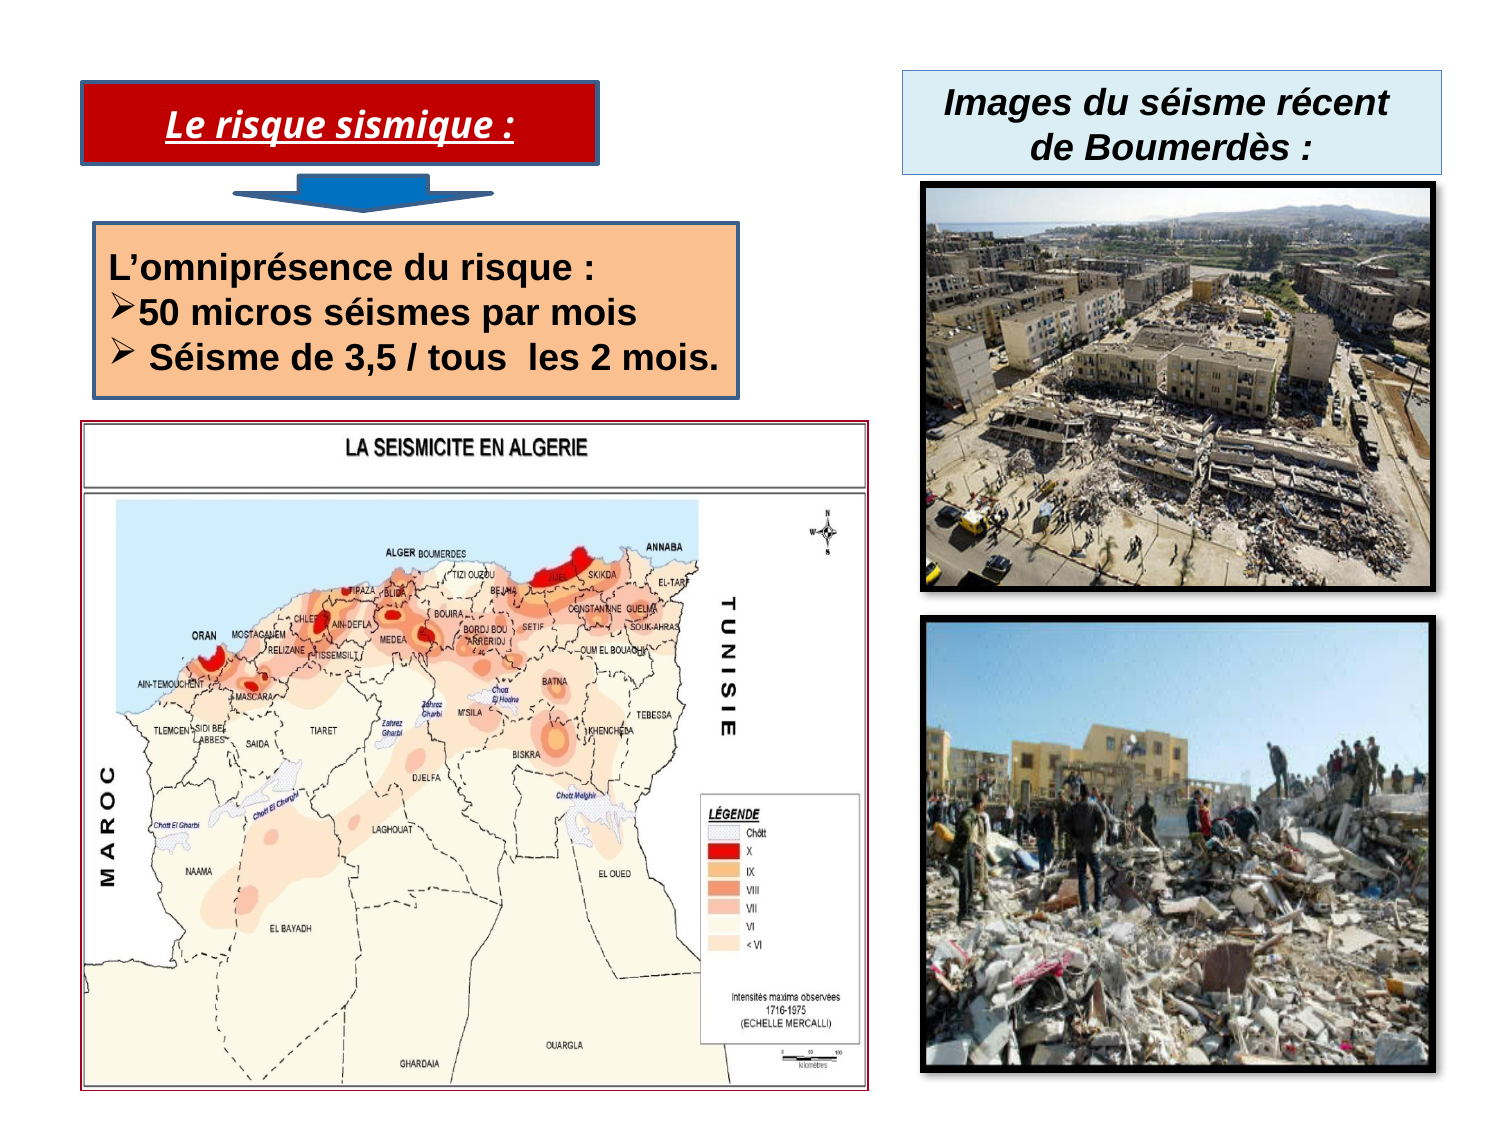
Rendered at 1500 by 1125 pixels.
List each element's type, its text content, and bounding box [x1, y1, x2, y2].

text_box L’omniprésence du risque : 50 micros séismes par mois Séisme de 3,5 / tous les 2 mois. [92, 221, 740, 400]
picture [81, 421, 868, 1091]
picture [925, 187, 1430, 587]
text_box [232, 173, 495, 214]
text_box Le risque sismique : [80, 80, 600, 166]
picture [925, 620, 1430, 1067]
text_box Images du séisme récent de Boumerdès : [902, 70, 1442, 175]
